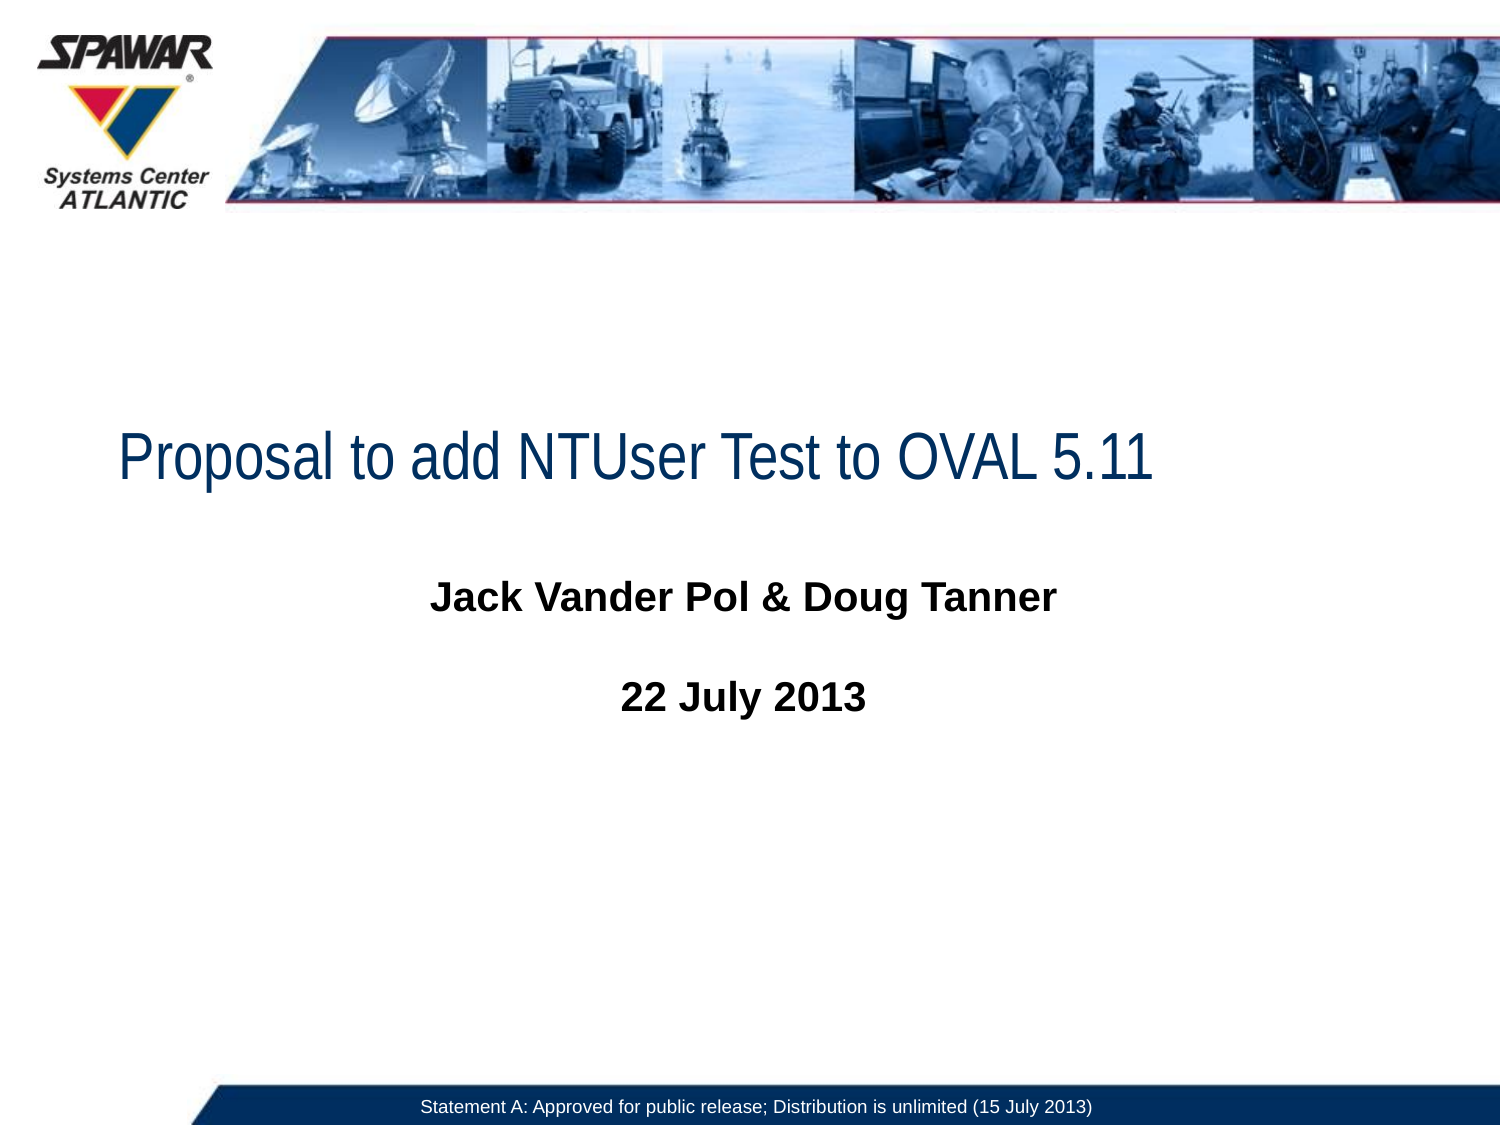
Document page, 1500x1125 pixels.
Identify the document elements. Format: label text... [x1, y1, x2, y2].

title Proposal to add NTUser Test to OVAL 5.11 [0, 349, 1276, 591]
text_box Jack Vander Pol & Doug Tanner 22 July 2013 [24, 562, 1463, 728]
picture [187, 1074, 1500, 1125]
text_box Statement A: Approved for public release; Distribution is unlimited (15 July 2013) [337, 1087, 1175, 1125]
picture [225, 0, 1500, 213]
picture [37, 35, 213, 209]
